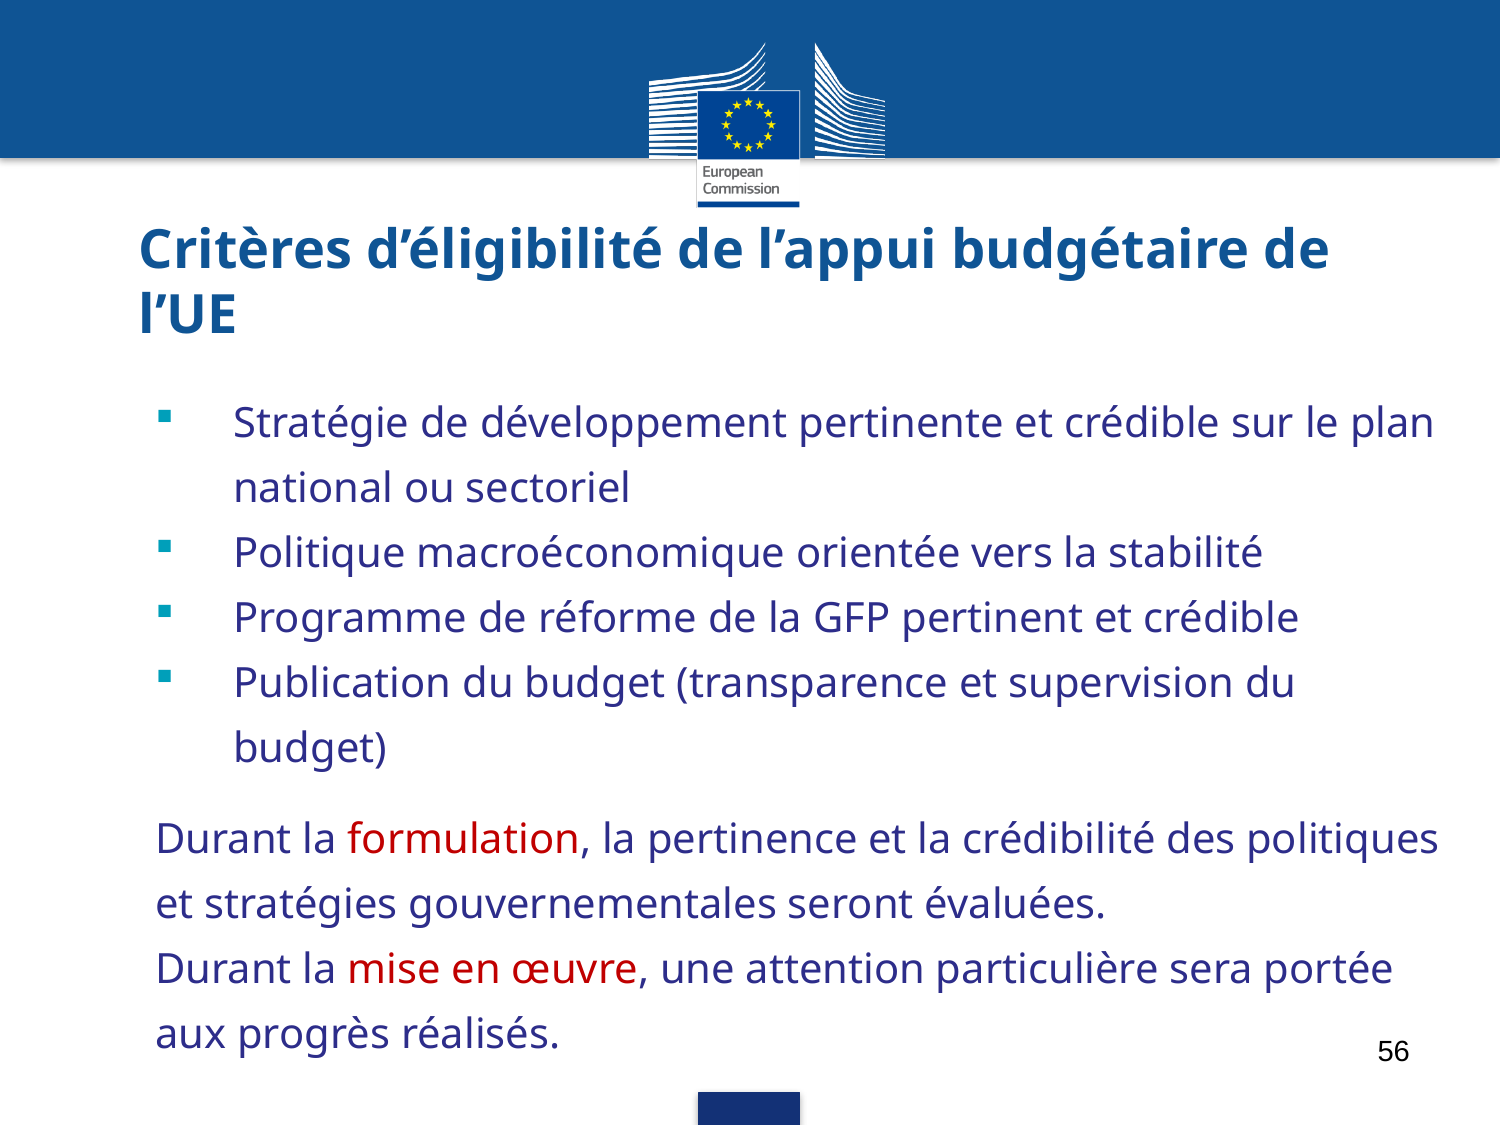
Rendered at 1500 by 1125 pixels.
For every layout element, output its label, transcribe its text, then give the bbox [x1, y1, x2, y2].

title Critères d’éligibilité de l’appui budgétaire de l’UE [64, 219, 1416, 339]
slide_number 56 [1074, 1024, 1426, 1103]
list Stratégie de développement pertinente et crédible sur le plan national ou sectoriel Politique macroéconomique orientée vers la stabilité Programme de réforme de la GFP pertinent et crédible Publication du budget (transparence et supervision du budget) Durant la formulation, la pertinence et la crédibilité des politiques et stratégies gouvernementales seront évaluées. Durant la mise en œuvre, une attention particulière sera portée aux progrès réalisés. [64, 373, 1459, 1059]
picture [649, 42, 885, 208]
